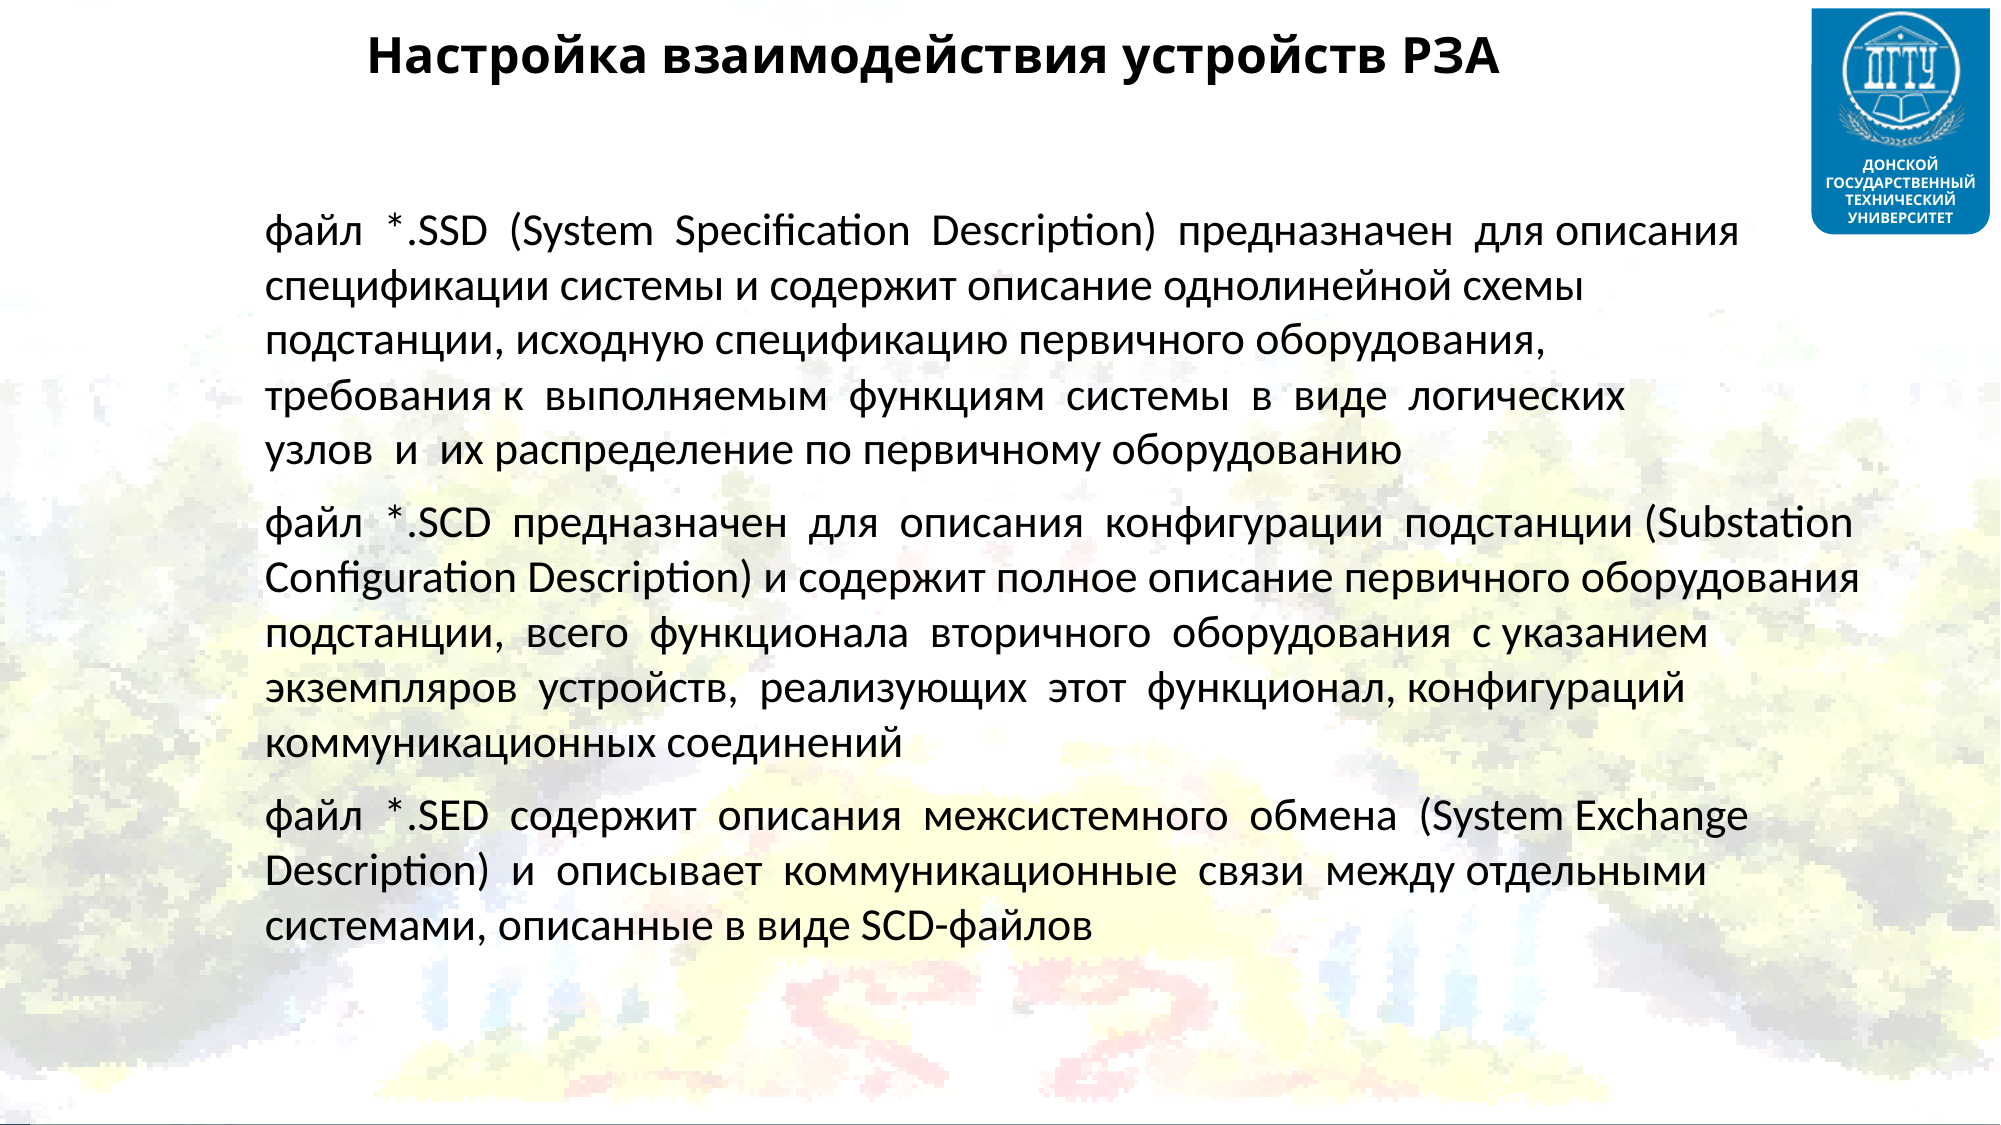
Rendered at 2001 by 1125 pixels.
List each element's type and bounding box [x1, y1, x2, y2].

text_box [1801, 8, 2000, 236]
picture [0, 0, 2000, 1125]
